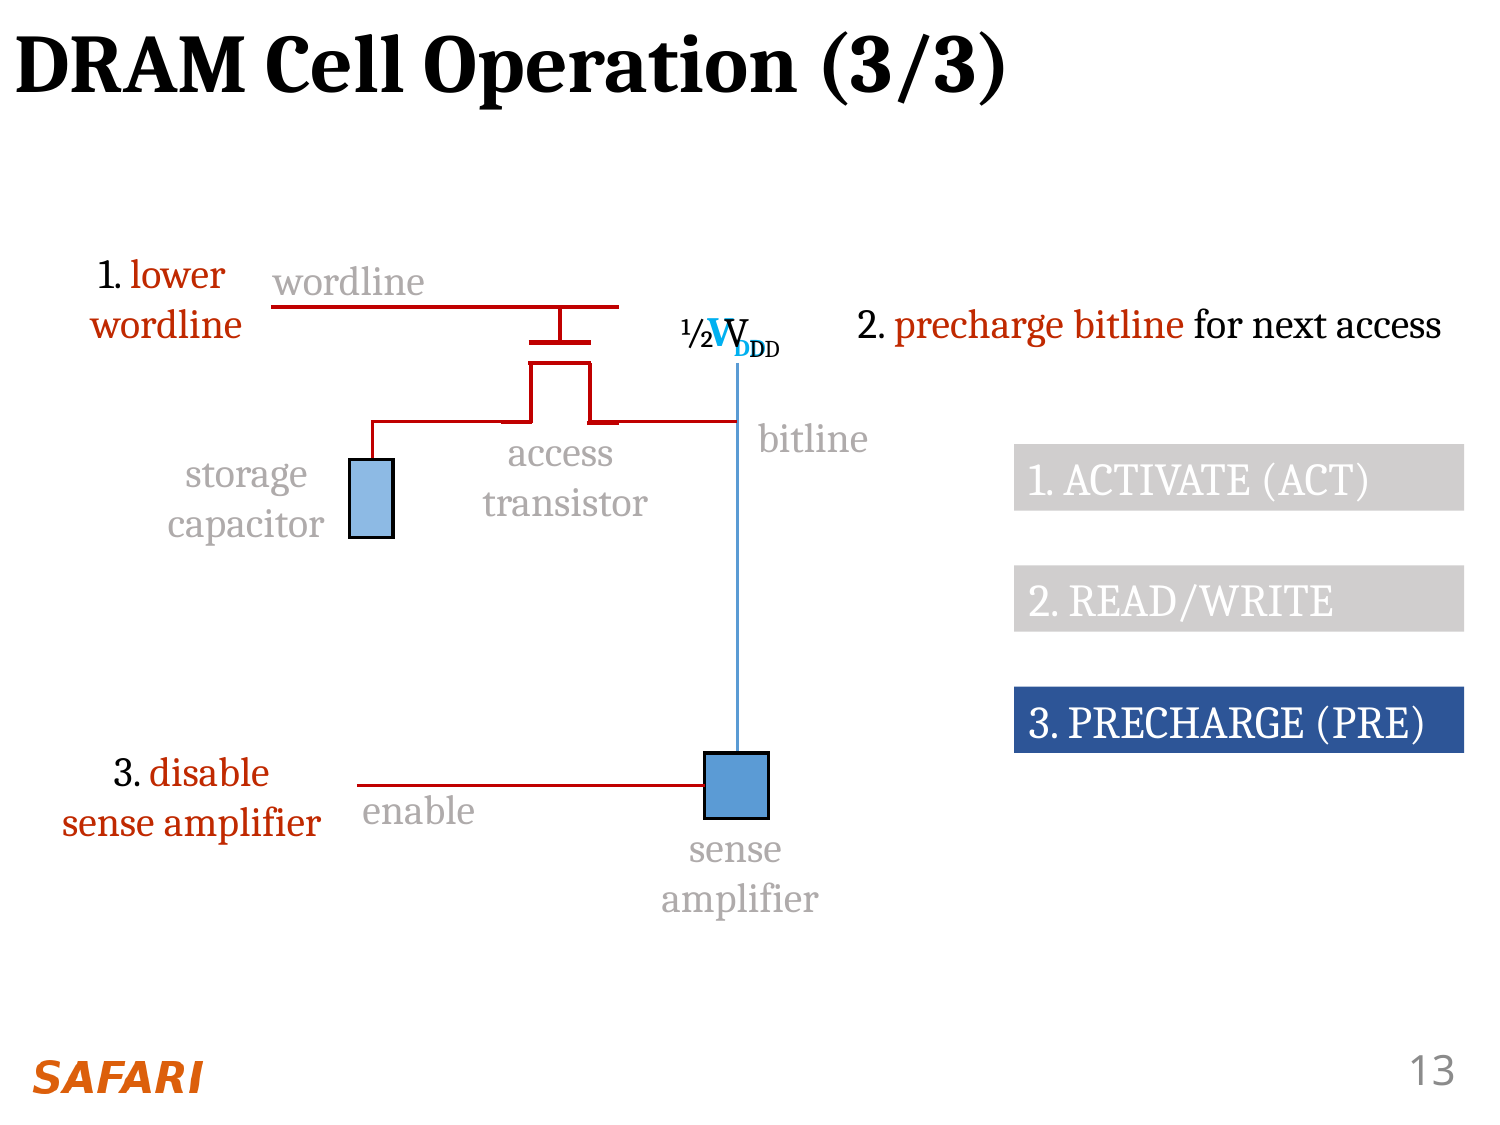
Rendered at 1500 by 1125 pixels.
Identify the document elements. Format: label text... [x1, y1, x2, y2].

text_box 2. precharge bitline for next access [842, 289, 1457, 355]
text_box ½ VDD [664, 298, 810, 370]
text_box bitline [742, 403, 884, 469]
text_box 1. ACTIVATE (ACT) [1013, 443, 1465, 512]
text_box access transistor [467, 416, 663, 532]
text_box storage capacitor [152, 438, 340, 553]
text_box wordline [258, 246, 440, 312]
text_box [348, 458, 394, 538]
text_box sense amplifier [579, 813, 901, 928]
picture [31, 1051, 209, 1104]
text_box VDD [692, 297, 822, 369]
text_box enable [347, 775, 491, 841]
title DRAM Cell Operation (3/3) [0, 13, 1475, 135]
text_box 1. lower wordline [76, 239, 258, 354]
text_box 3. disable sense amplifier [47, 737, 337, 852]
text_box 2. READ/WRITE [1013, 564, 1465, 633]
text_box 3. PRECHARGE (PRE) [1013, 686, 1465, 754]
text_box [704, 752, 769, 813]
